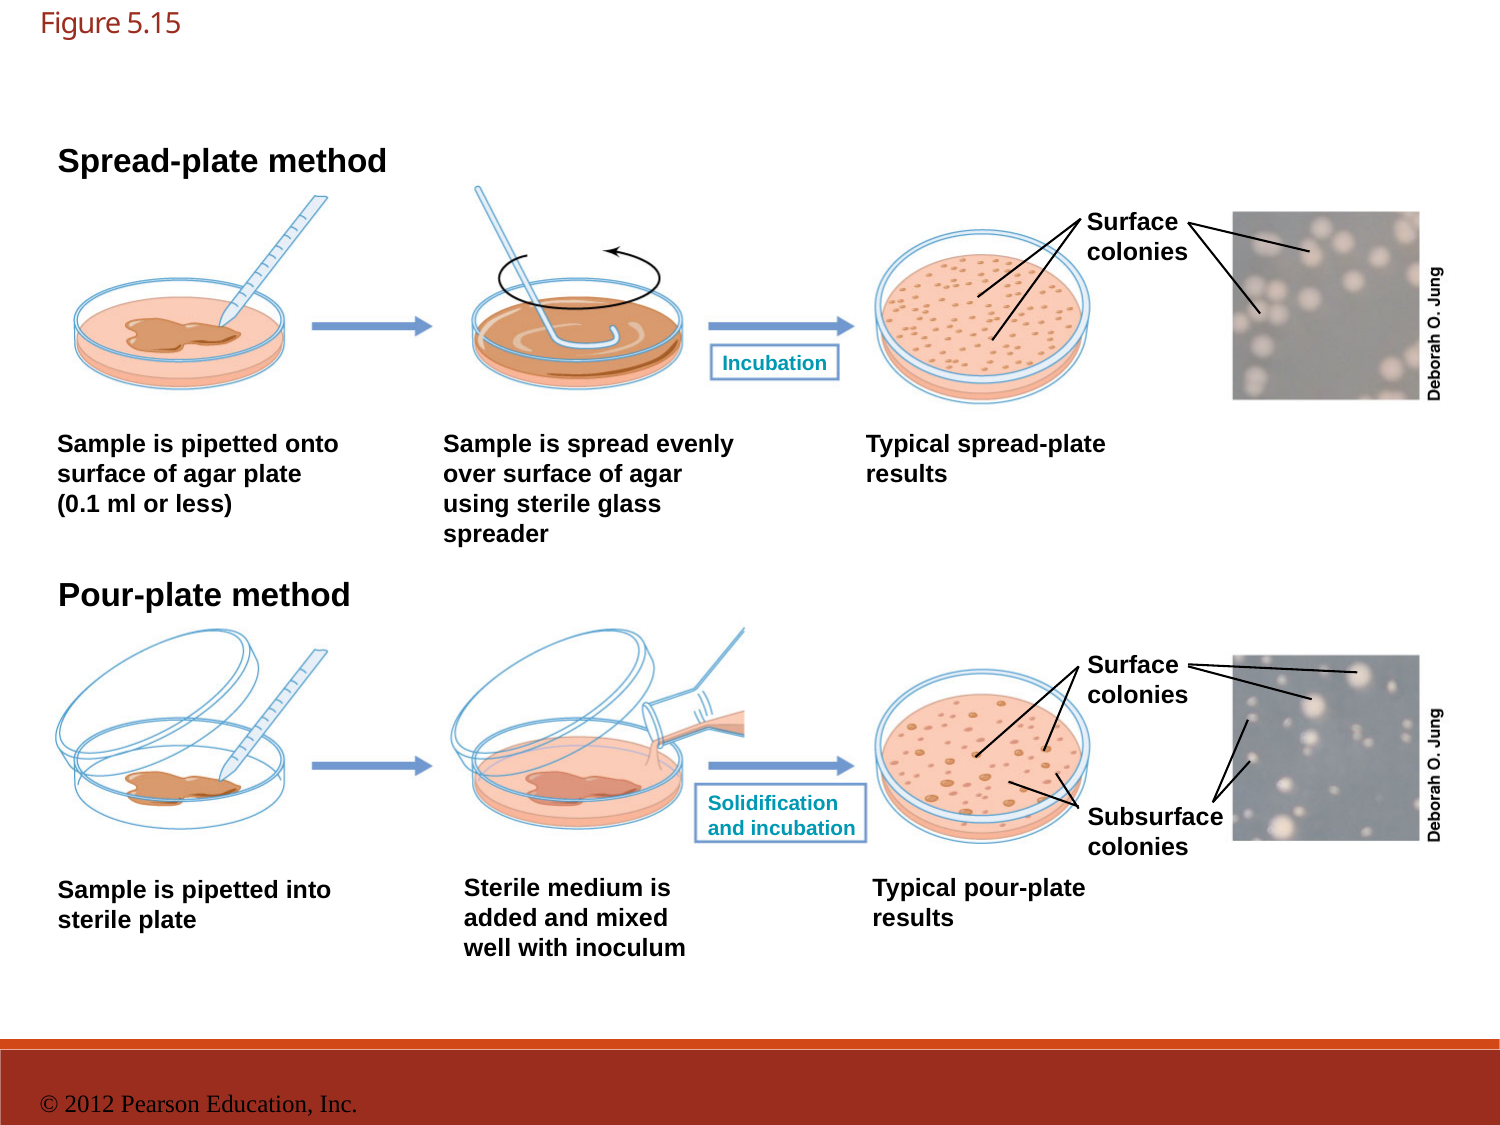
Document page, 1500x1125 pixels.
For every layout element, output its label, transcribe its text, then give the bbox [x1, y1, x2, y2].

picture [48, 138, 1452, 962]
title Figure 5.15 [24, 0, 350, 50]
text_box © 2012 Pearson Education, Inc. [24, 1083, 400, 1121]
